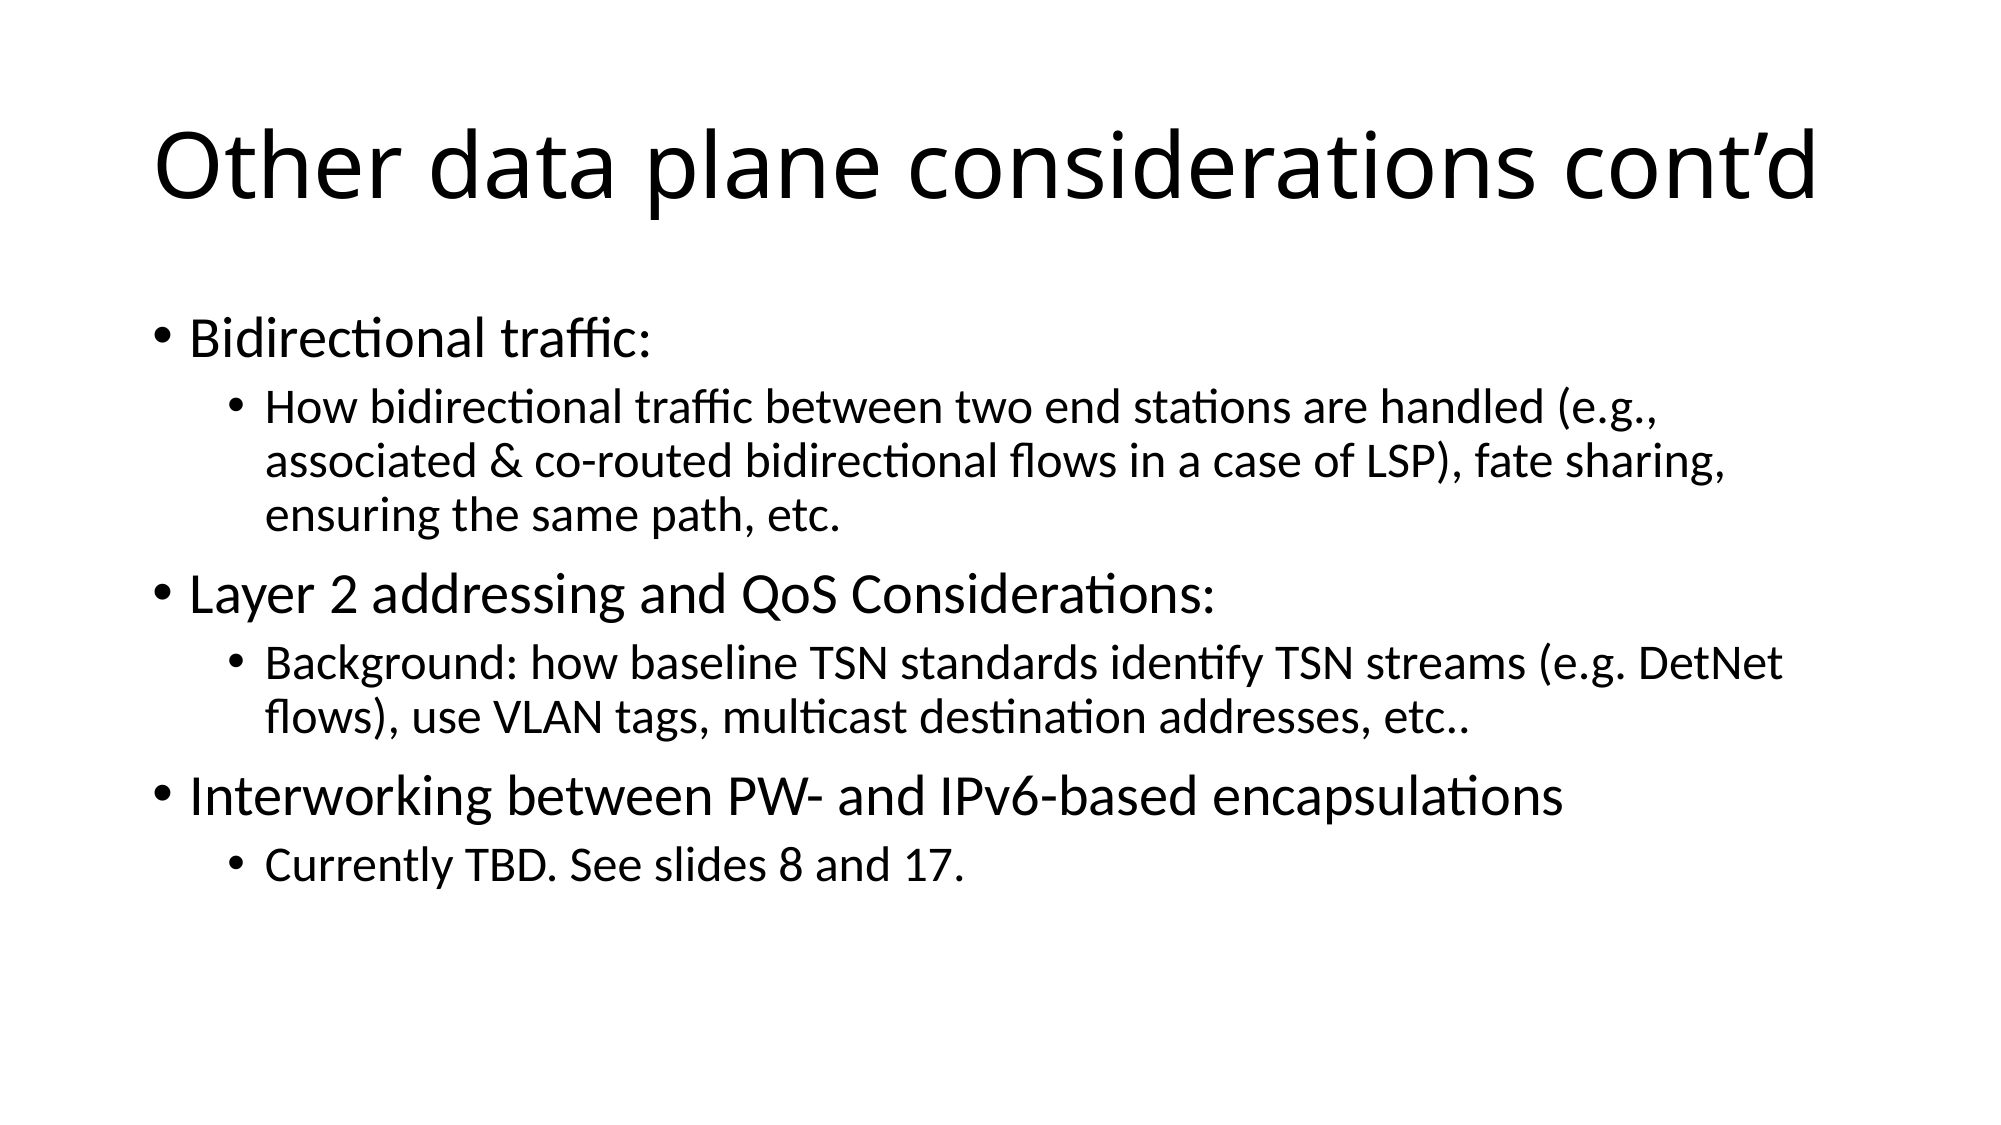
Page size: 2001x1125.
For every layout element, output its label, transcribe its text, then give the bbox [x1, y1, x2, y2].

list Bidirectional traffic: How bidirectional traffic between two end stations are handled (e.g., associated & co-routed bidirectional flows in a case of LSP), fate sharing, ensuring the same path, etc. Layer 2 addressing and QoS Considerations: Background: how baseline TSN standards identify TSN streams (e.g. DetNet flows), use VLAN tags, multicast destination addresses, etc.. Interworking between PW- and IPv6-based encapsulations Currently TBD. See slides 8 and 17. [137, 299, 1863, 1014]
title Other data plane considerations cont’d [137, 59, 1863, 278]
